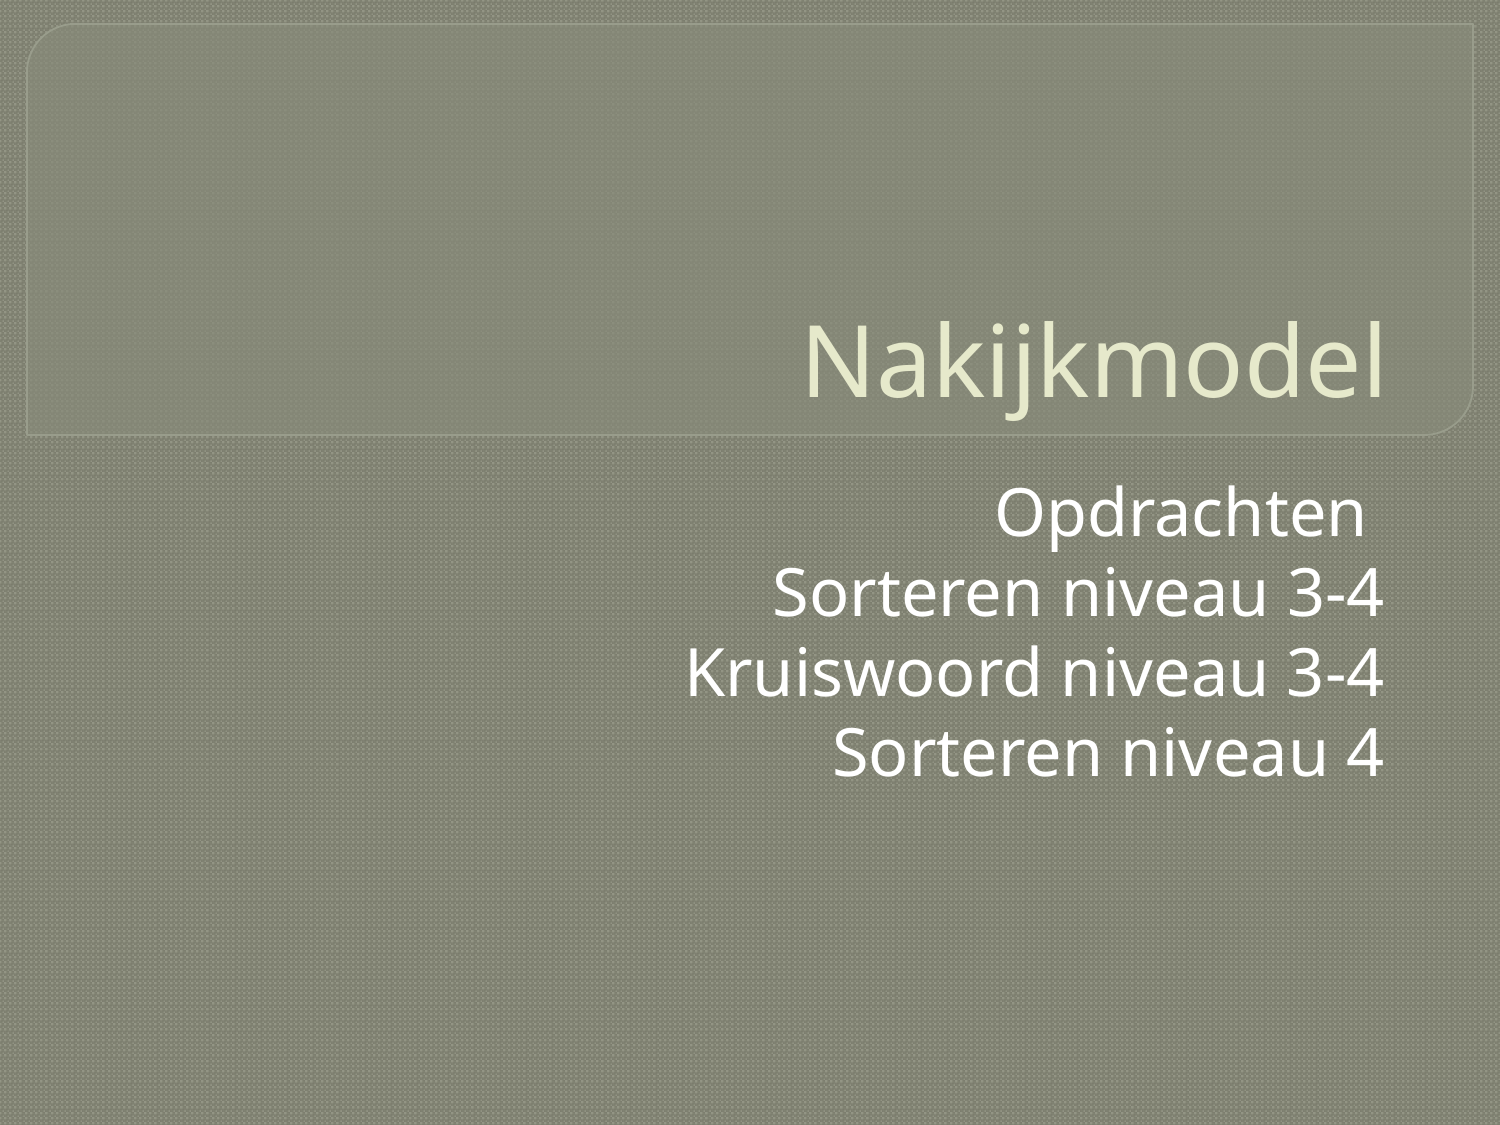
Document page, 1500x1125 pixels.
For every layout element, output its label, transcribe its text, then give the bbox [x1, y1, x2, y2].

subtitle Opdrachten Sorteren niveau 3-4 Kruiswoord niveau 3-4 Sorteren niveau 4 [350, 462, 1427, 846]
title Nakijkmodel [76, 62, 1427, 425]
